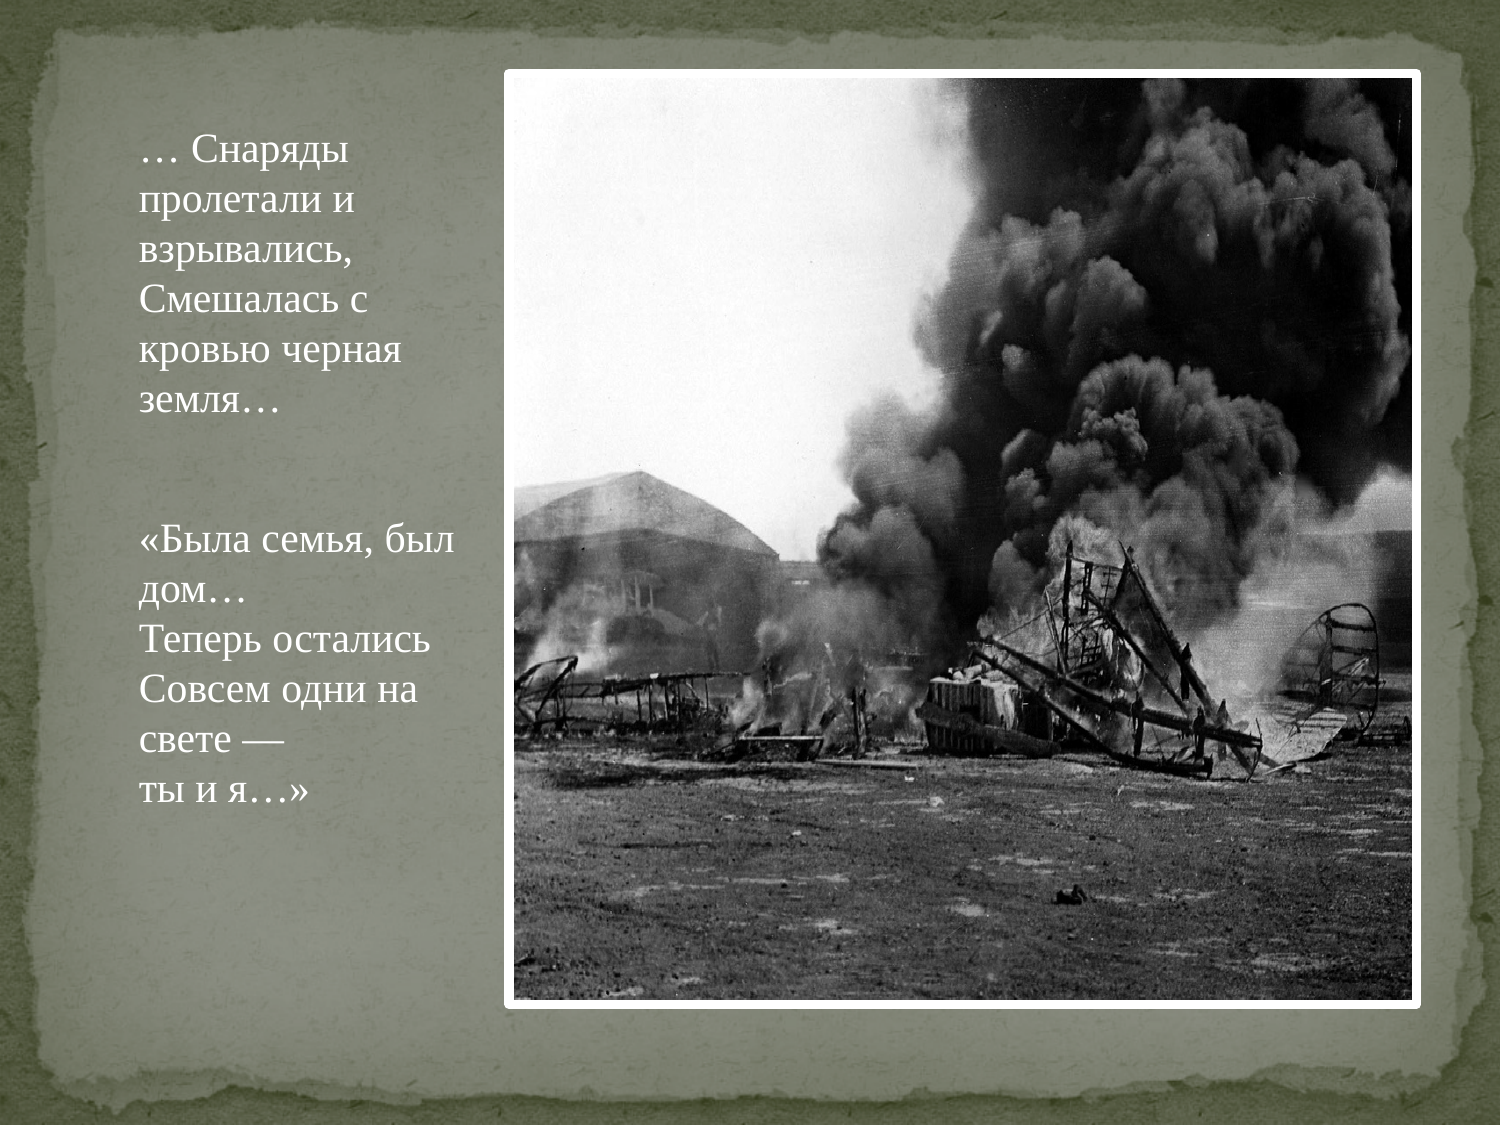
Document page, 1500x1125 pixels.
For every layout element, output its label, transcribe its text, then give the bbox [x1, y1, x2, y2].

picture [514, 78, 1412, 1000]
text_box … Снаряды пролетали и взрывались, Смешалась с кровью черная земля… [123, 113, 479, 429]
text_box «Была семья, был дом… Теперь остались Совсем одни на свете — ты и я…» [123, 503, 479, 819]
